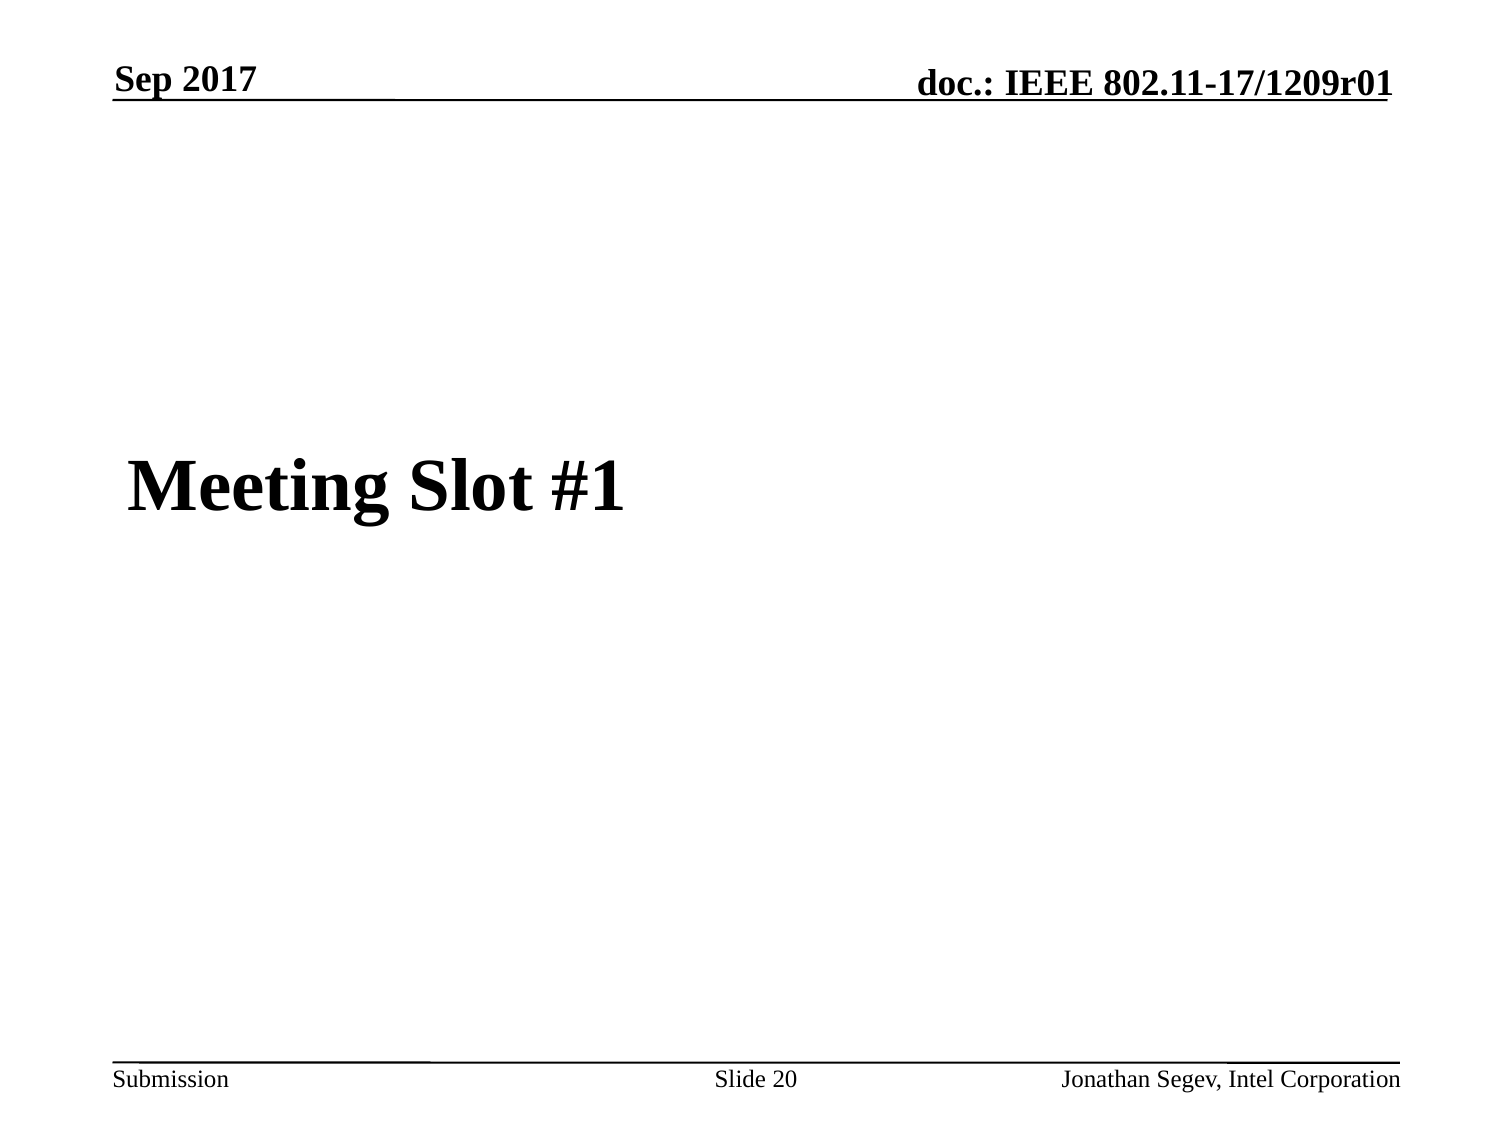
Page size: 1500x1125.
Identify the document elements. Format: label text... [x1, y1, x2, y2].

footer Jonathan Segev, Intel Corporation [878, 1061, 1402, 1093]
list Meeting Slot #1 [112, 324, 1388, 1000]
slide_number Slide 20 [712, 1061, 800, 1123]
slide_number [114, 54, 423, 100]
